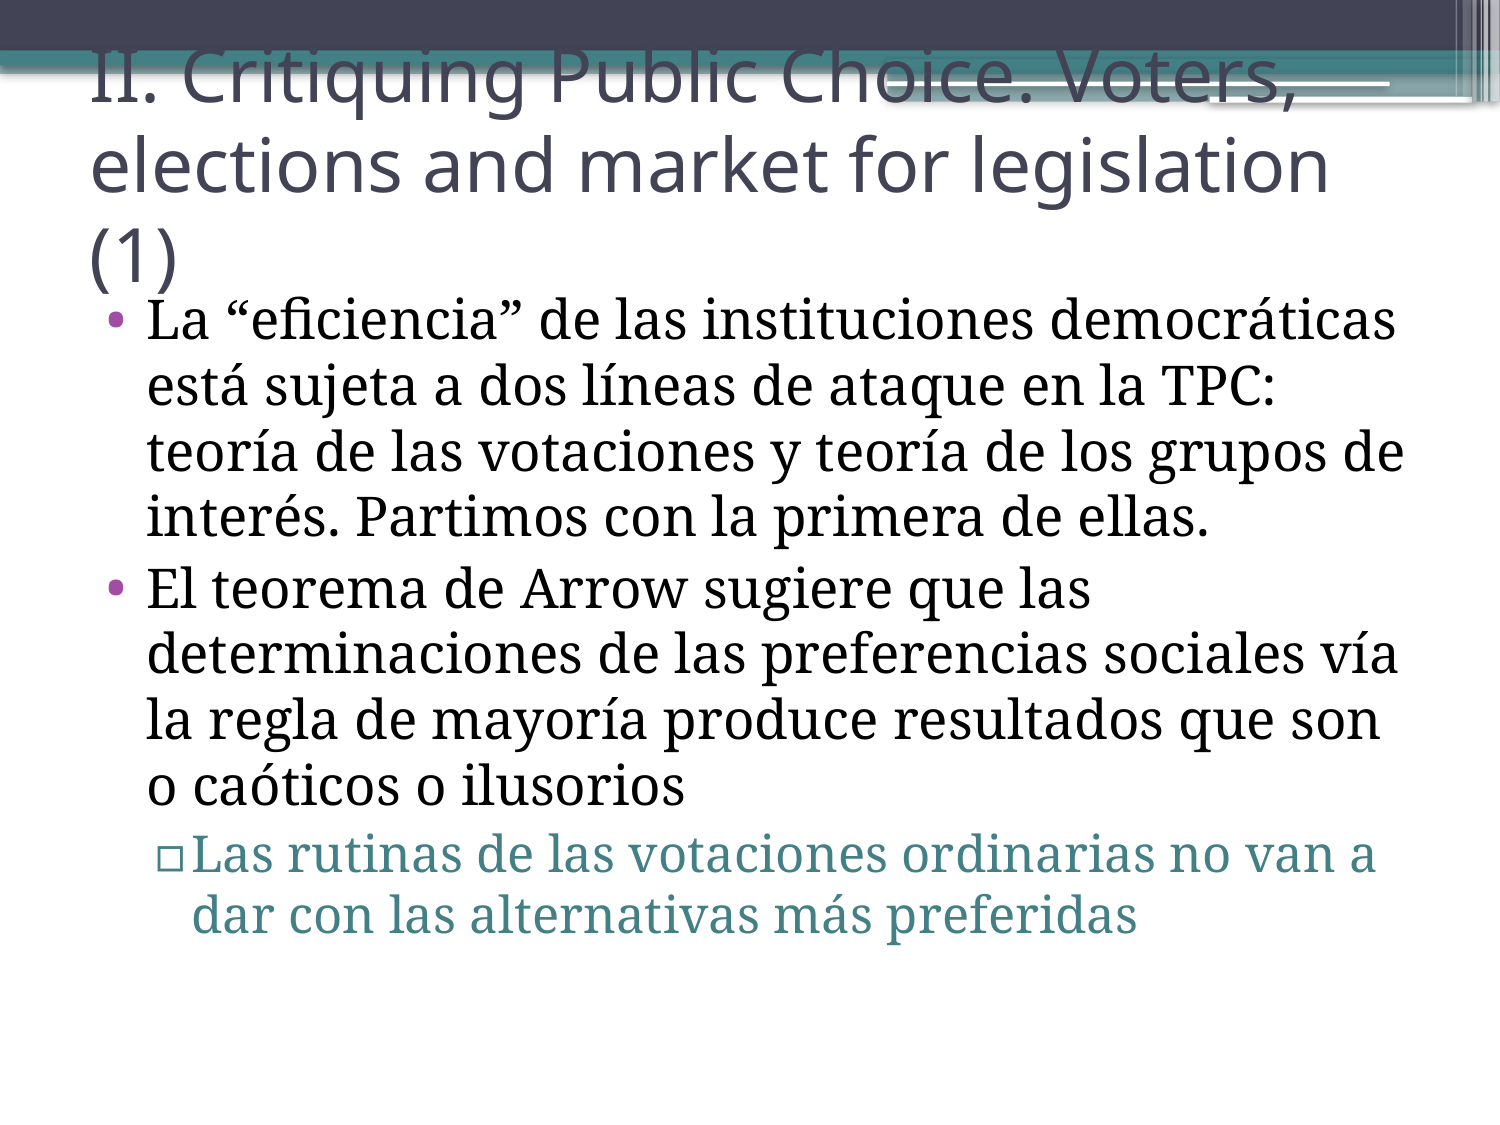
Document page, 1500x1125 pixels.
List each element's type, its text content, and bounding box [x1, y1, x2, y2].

title II. Critiquing Public Choice. Voters, elections and market for legislation (1) [75, 75, 1425, 250]
list La “eficiencia” de las instituciones democráticas está sujeta a dos líneas de ataque en la TPC: teoría de las votaciones y teoría de los grupos de interés. Partimos con la primera de ellas. El teorema de Arrow sugiere que las determinaciones de las preferencias sociales vía la regla de mayoría produce resultados que son o caóticos o ilusorios Las rutinas de las votaciones ordinarias no van a dar con las alternativas más preferidas [75, 277, 1425, 988]
